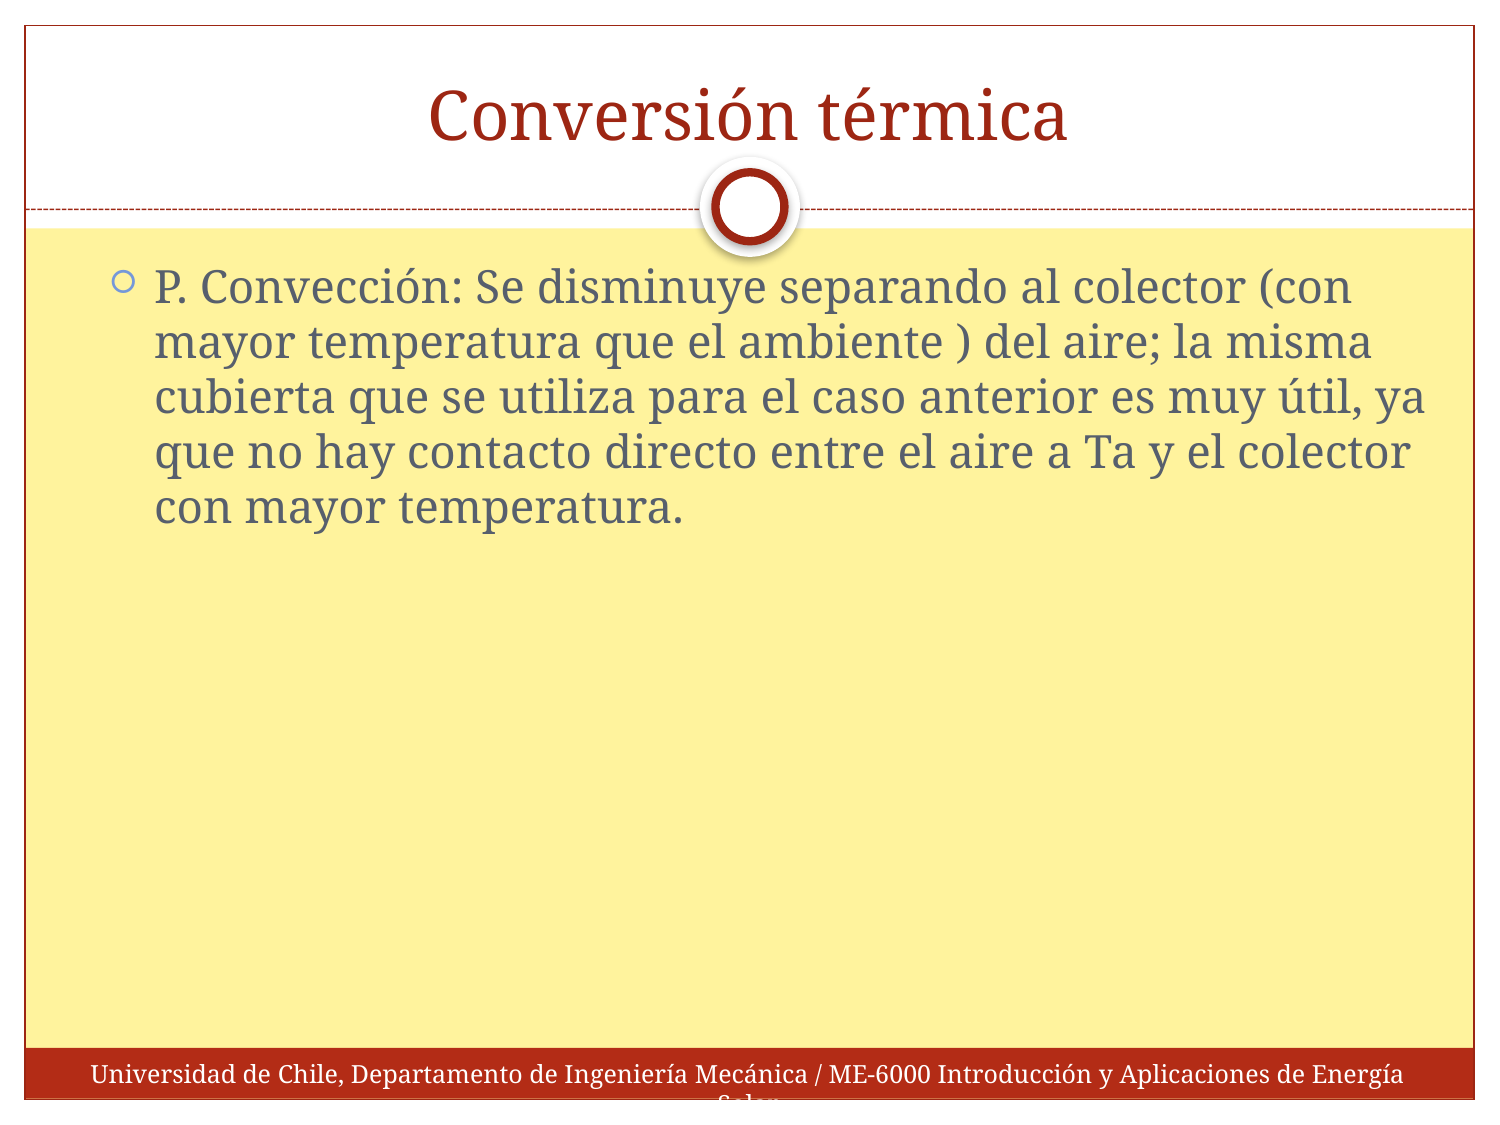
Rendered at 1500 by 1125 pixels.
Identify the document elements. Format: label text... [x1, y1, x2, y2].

title Conversión térmica [49, 37, 1450, 162]
list P. Convección: Se disminuye separando al colector (con mayor temperatura que el ambiente ) del aire; la misma cubierta que se utiliza para el caso anterior es muy útil, ya que no hay contacto directo entre el aire a Ta y el colector con mayor temperatura. [49, 250, 1445, 1001]
footer Universidad de Chile, Departamento de Ingeniería Mecánica / ME-6000 Introducción y Aplicaciones de Energía Solar [50, 1051, 1447, 1112]
